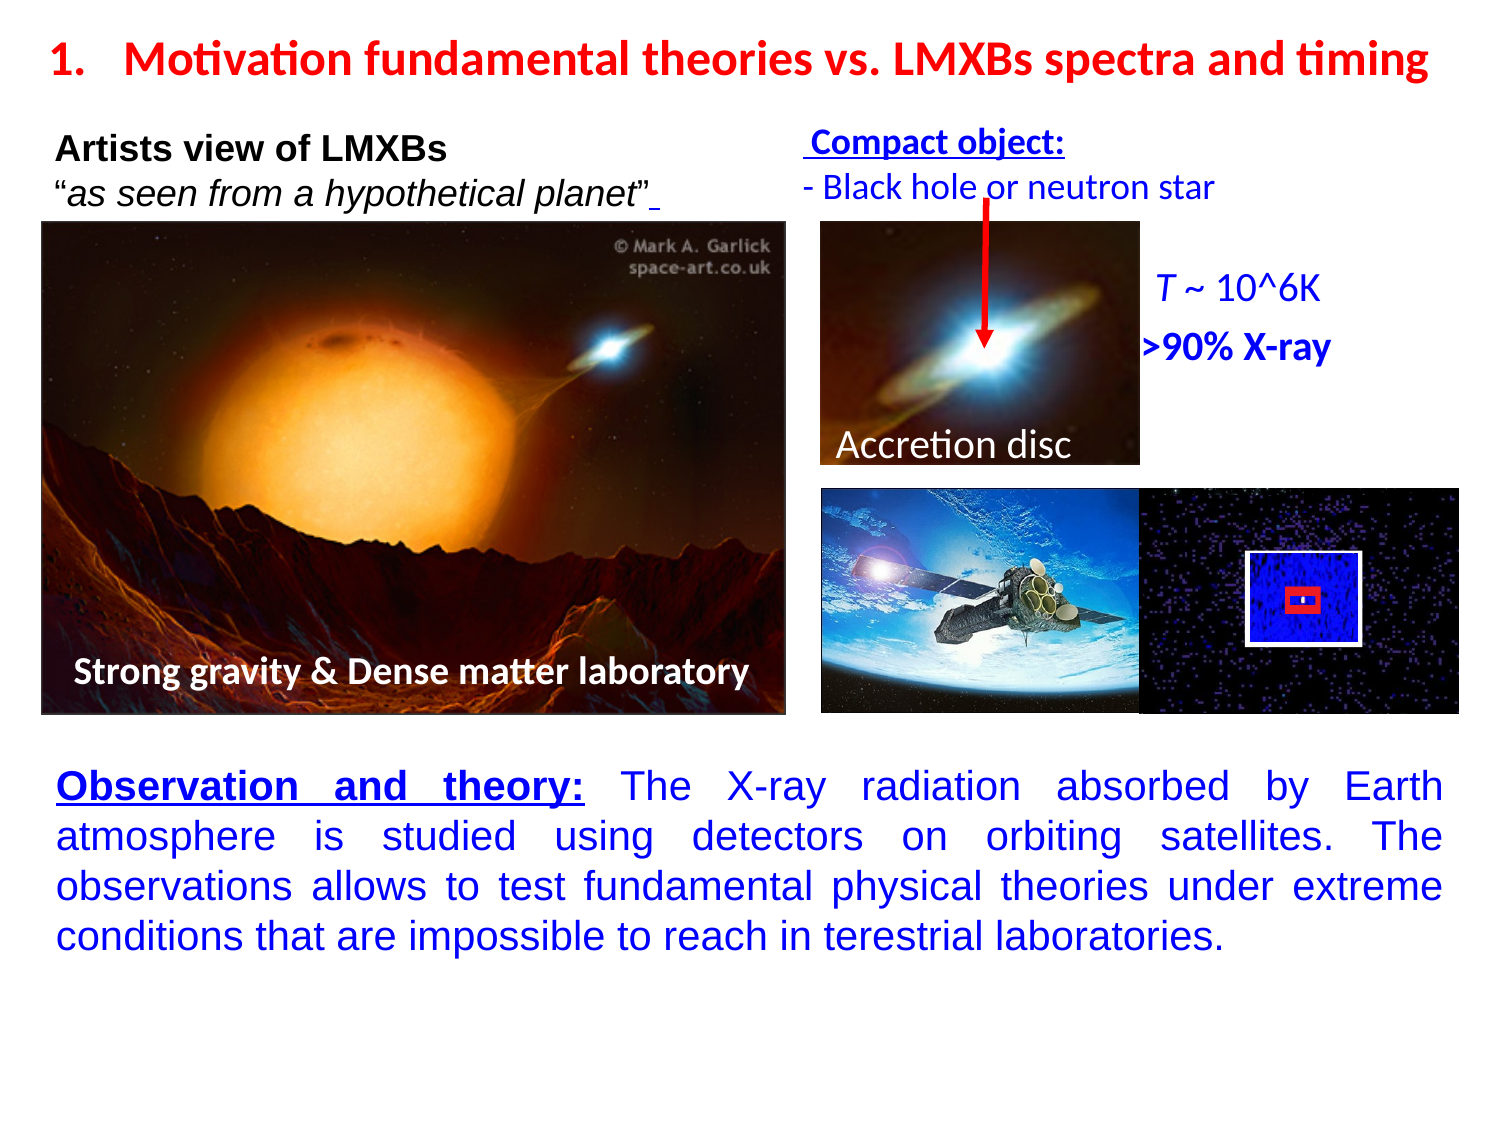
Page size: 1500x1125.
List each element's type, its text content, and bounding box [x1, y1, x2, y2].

text_box Compact object: - Black hole or neutron star [787, 109, 1231, 215]
text_box Observation and theory: The X-ray radiation absorbed by Earth atmosphere is studied using detectors on orbiting satellites. The observations allows to test fundamental physical theories under extreme conditions that are impossible to reach in terestrial laboratories. [41, 751, 1459, 1012]
picture [820, 488, 1459, 714]
text_box >90% X-ray [1204, 311, 1500, 472]
text_box Strong gravity & Dense matter laboratory [31, 117, 766, 770]
text_box T ~ 10^6K [1146, 252, 1483, 413]
picture [40, 221, 786, 715]
text_box Artists view of LMXBs “as seen from a hypothetical planet” [39, 71, 675, 220]
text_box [820, 221, 1140, 466]
text_box Motivation fundamental theories vs. LMXBs spectra and timing [33, 17, 1446, 93]
text_box Accretion disc [820, 358, 1204, 488]
